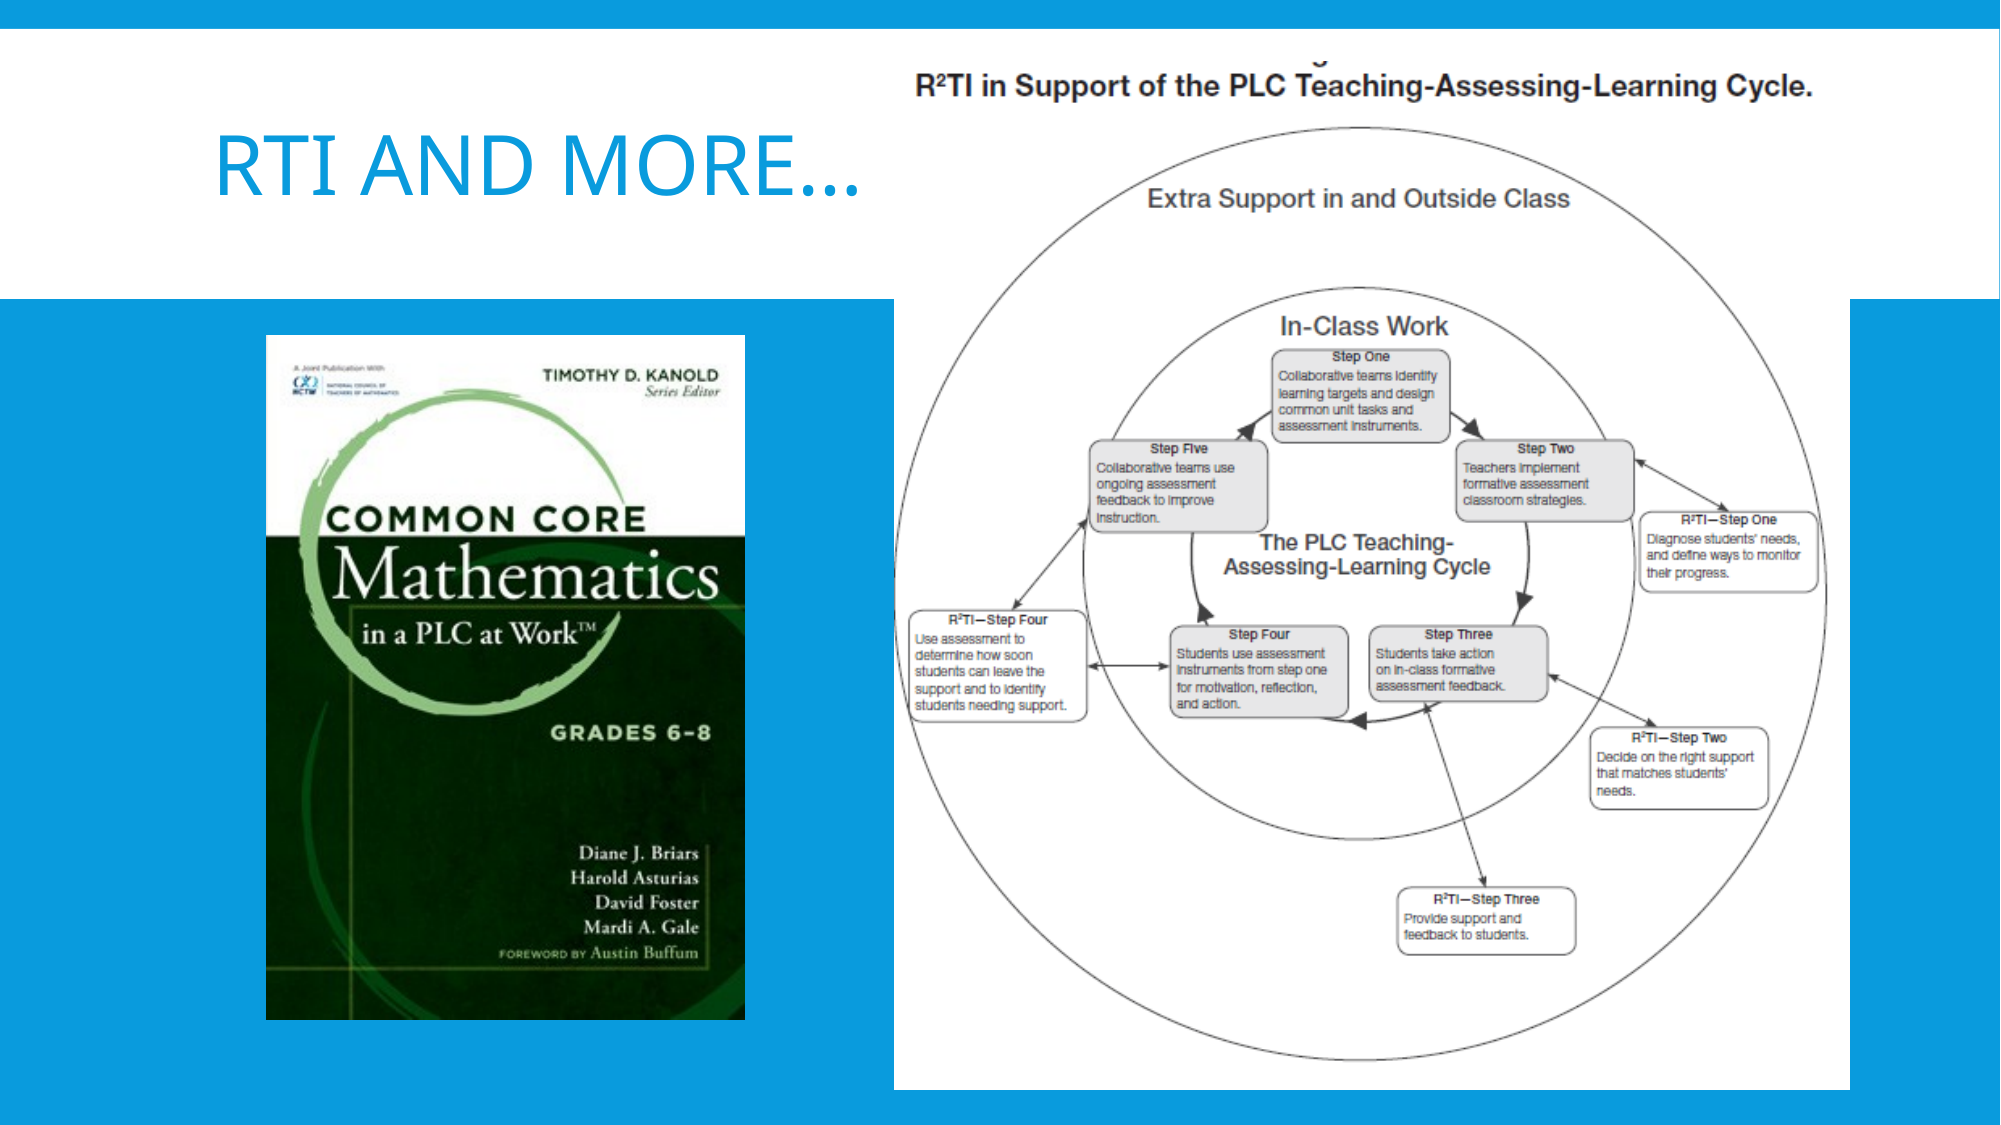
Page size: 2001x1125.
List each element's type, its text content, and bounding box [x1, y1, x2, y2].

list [894, 61, 1850, 1090]
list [266, 335, 746, 1021]
title RTI and More… [197, 46, 1803, 295]
